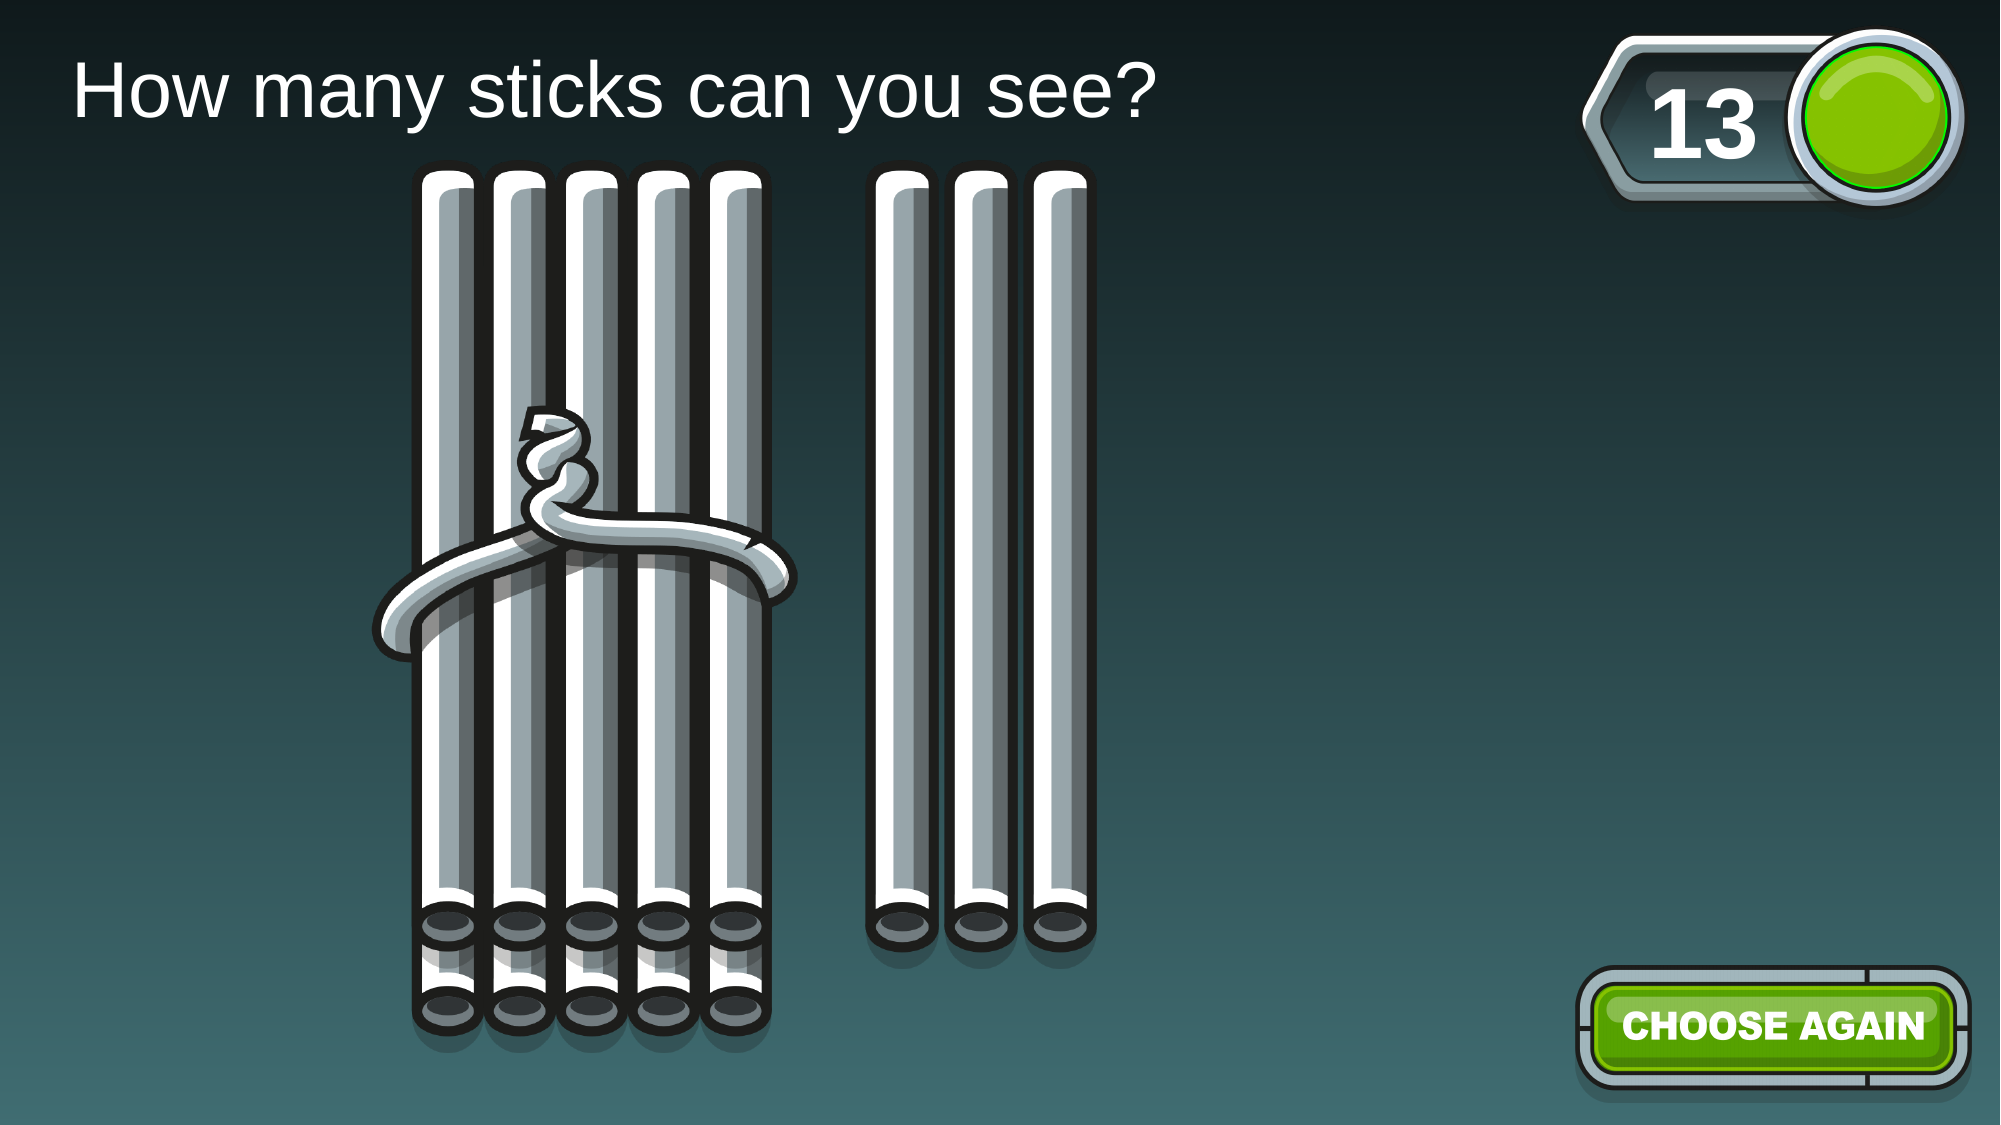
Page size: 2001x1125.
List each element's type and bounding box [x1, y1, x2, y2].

picture [944, 160, 1018, 970]
picture [371, 160, 798, 1053]
picture [1575, 965, 1972, 1104]
picture [865, 160, 939, 970]
picture [1575, 25, 1971, 221]
picture [1023, 160, 1097, 970]
text_box [55, 30, 1252, 161]
